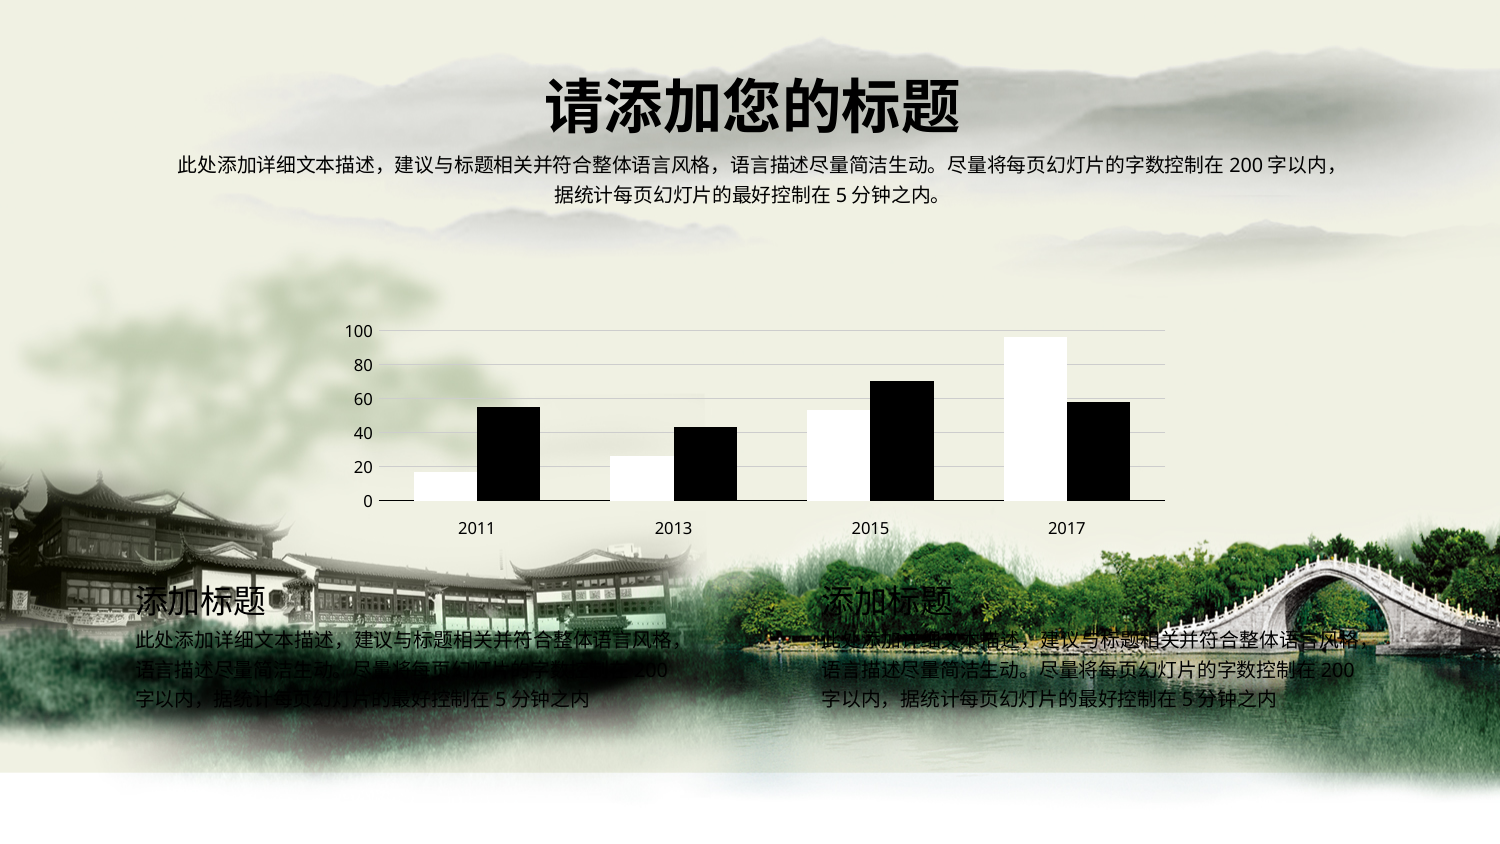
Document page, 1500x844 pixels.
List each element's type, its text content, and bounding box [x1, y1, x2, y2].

text_box 请添加您的标题 [258, 75, 1247, 147]
picture [0, 0, 1500, 844]
text_box 此处添加详细文本描述，建议与标题相关并符合整体语言风格，语言描述尽量简洁生动。尽量将每页幻灯片的字数控制在200字以内， 据统计每页幻灯片的最好控制在5分钟之内。 [168, 147, 1337, 207]
chart [309, 262, 1177, 547]
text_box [821, 580, 1360, 724]
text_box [134, 580, 673, 724]
